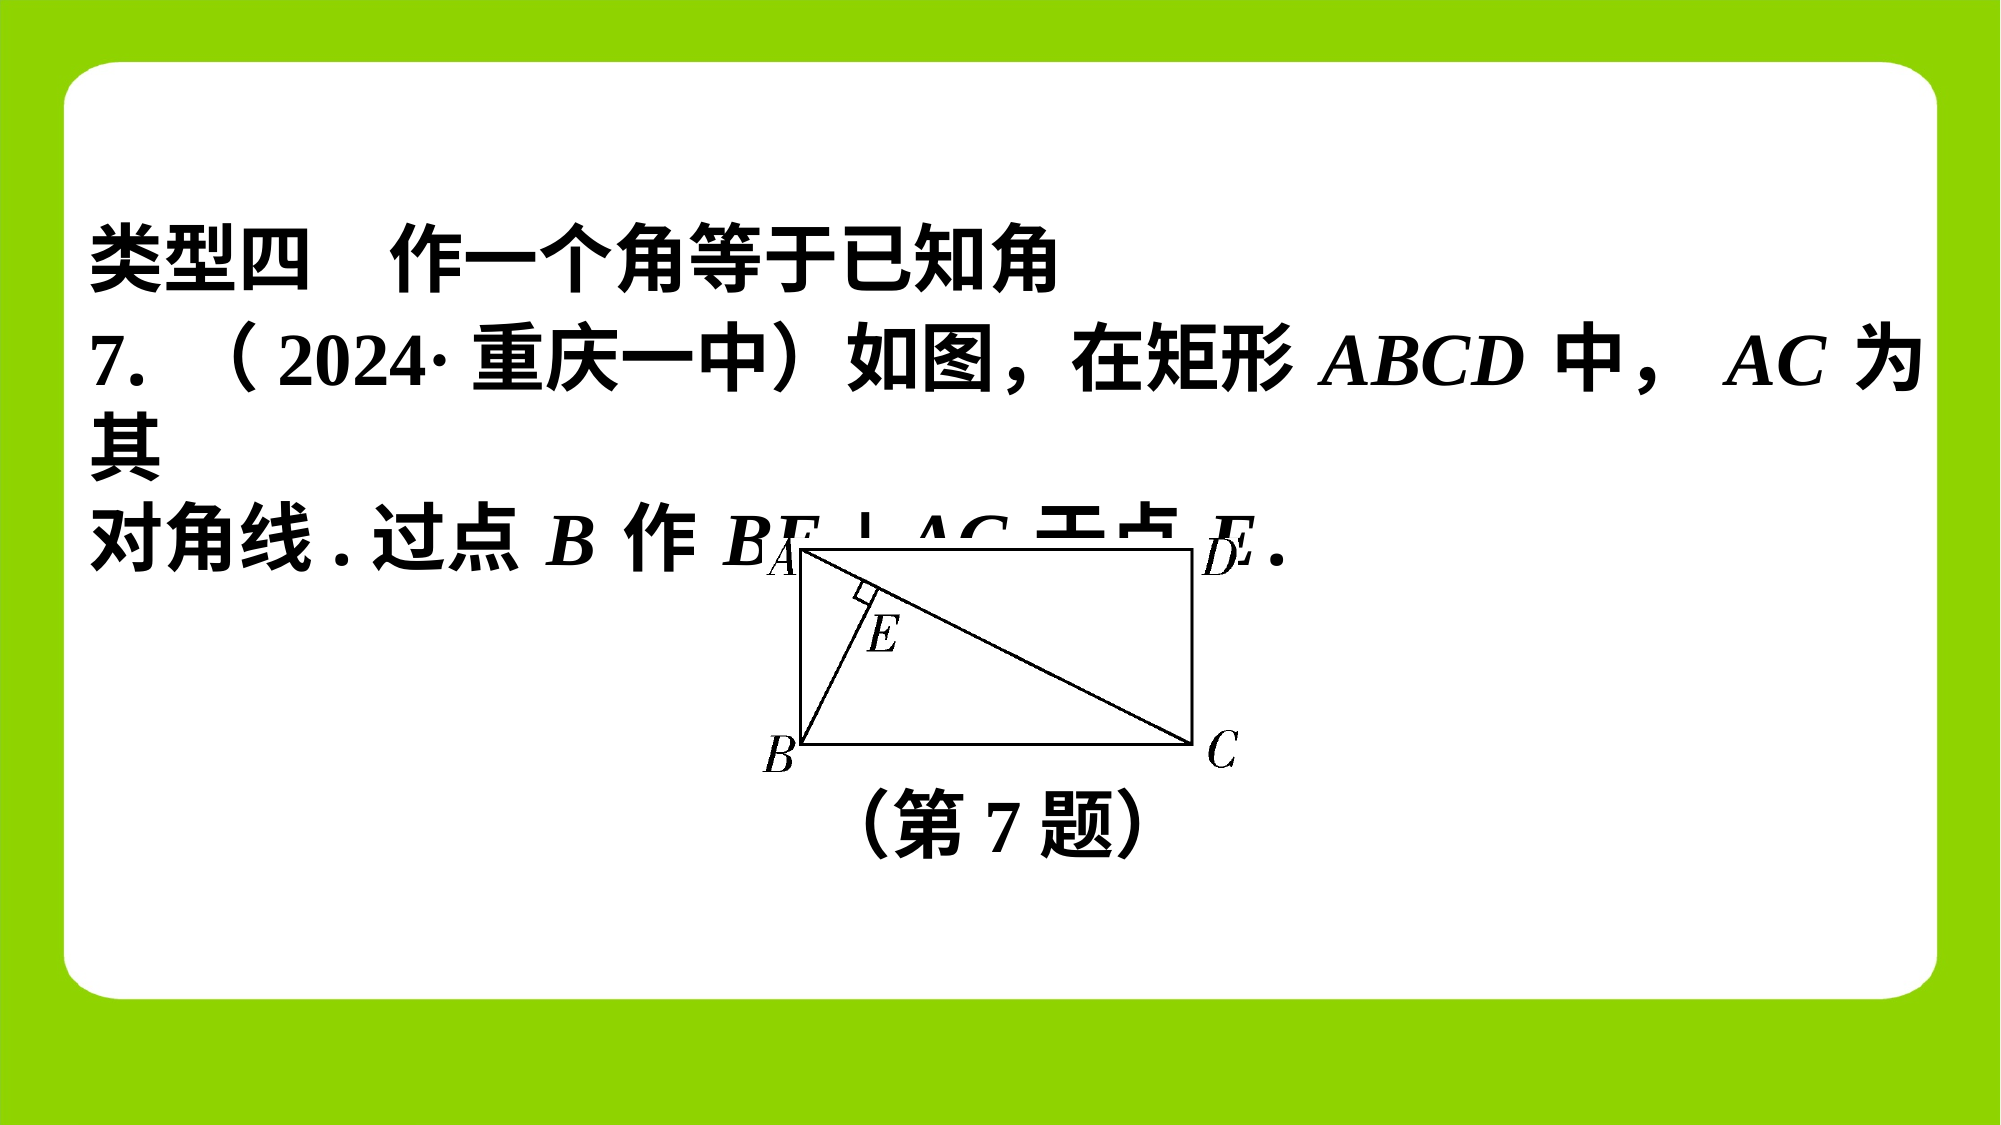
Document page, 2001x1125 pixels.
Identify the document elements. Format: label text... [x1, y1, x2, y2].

text_box 类型四 作一个角等于已知角 [88, 211, 1077, 303]
picture [0, 0, 2001, 1125]
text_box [762, 538, 1238, 868]
text_box 7. （2024·重庆一中）如图，在矩形ABCD中，AC为其 对角线.过点B作BE⊥AC于点E. [88, 310, 1974, 493]
